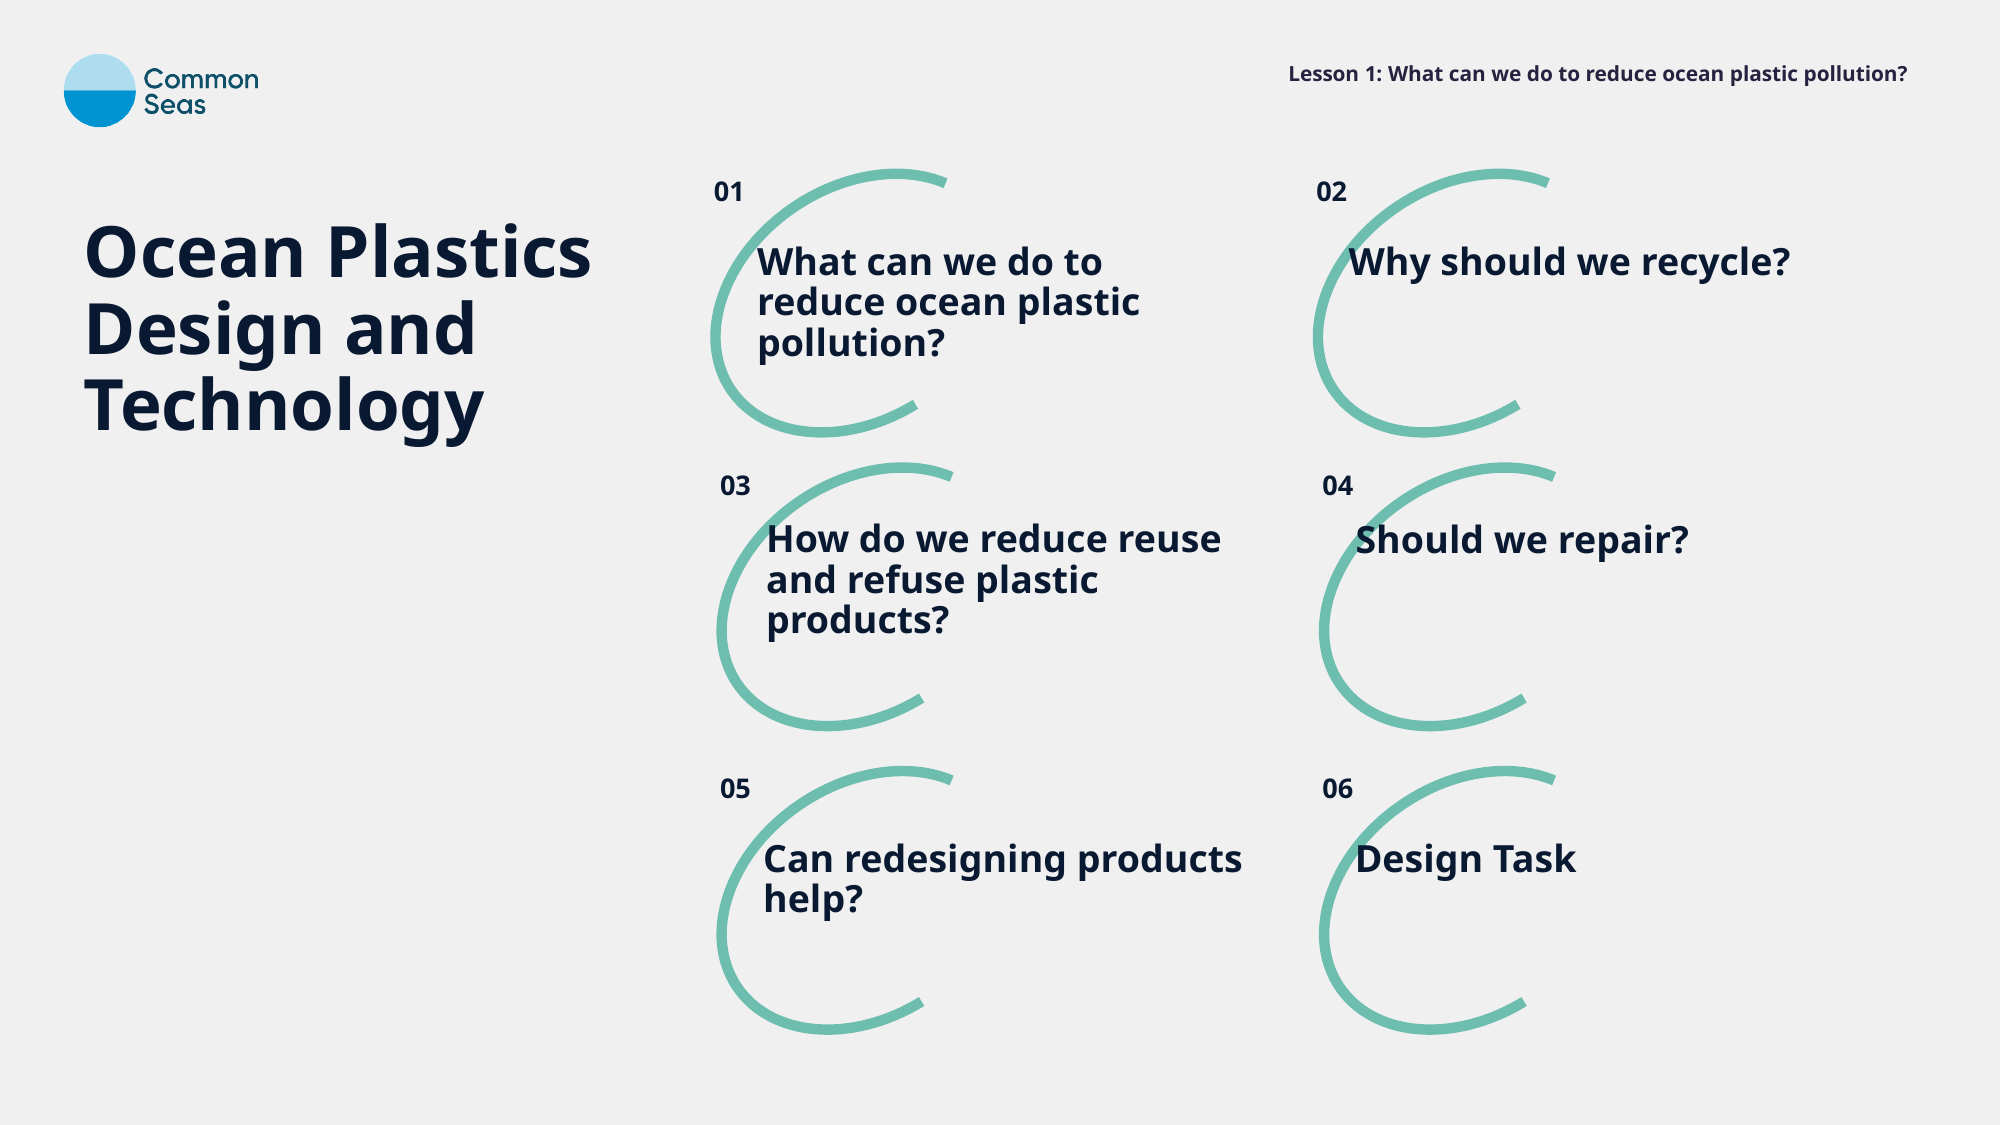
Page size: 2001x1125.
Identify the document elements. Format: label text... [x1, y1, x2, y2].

picture [57, 51, 267, 130]
title Lesson 1: What can we do to reduce ocean plastic pollution? [1277, 51, 1916, 98]
list How do we reduce reuse and refuse plastic products? [757, 512, 1258, 687]
list Can redesigning products help? [755, 832, 1255, 1007]
list Why should we recycle? [1340, 234, 1840, 409]
list Design Task [1346, 832, 1847, 1007]
list What can we do to reduce ocean plastic pollution? [749, 234, 1249, 409]
list Should we repair? [1347, 513, 1848, 688]
list Ocean Plastics Design and Technology [76, 208, 707, 421]
